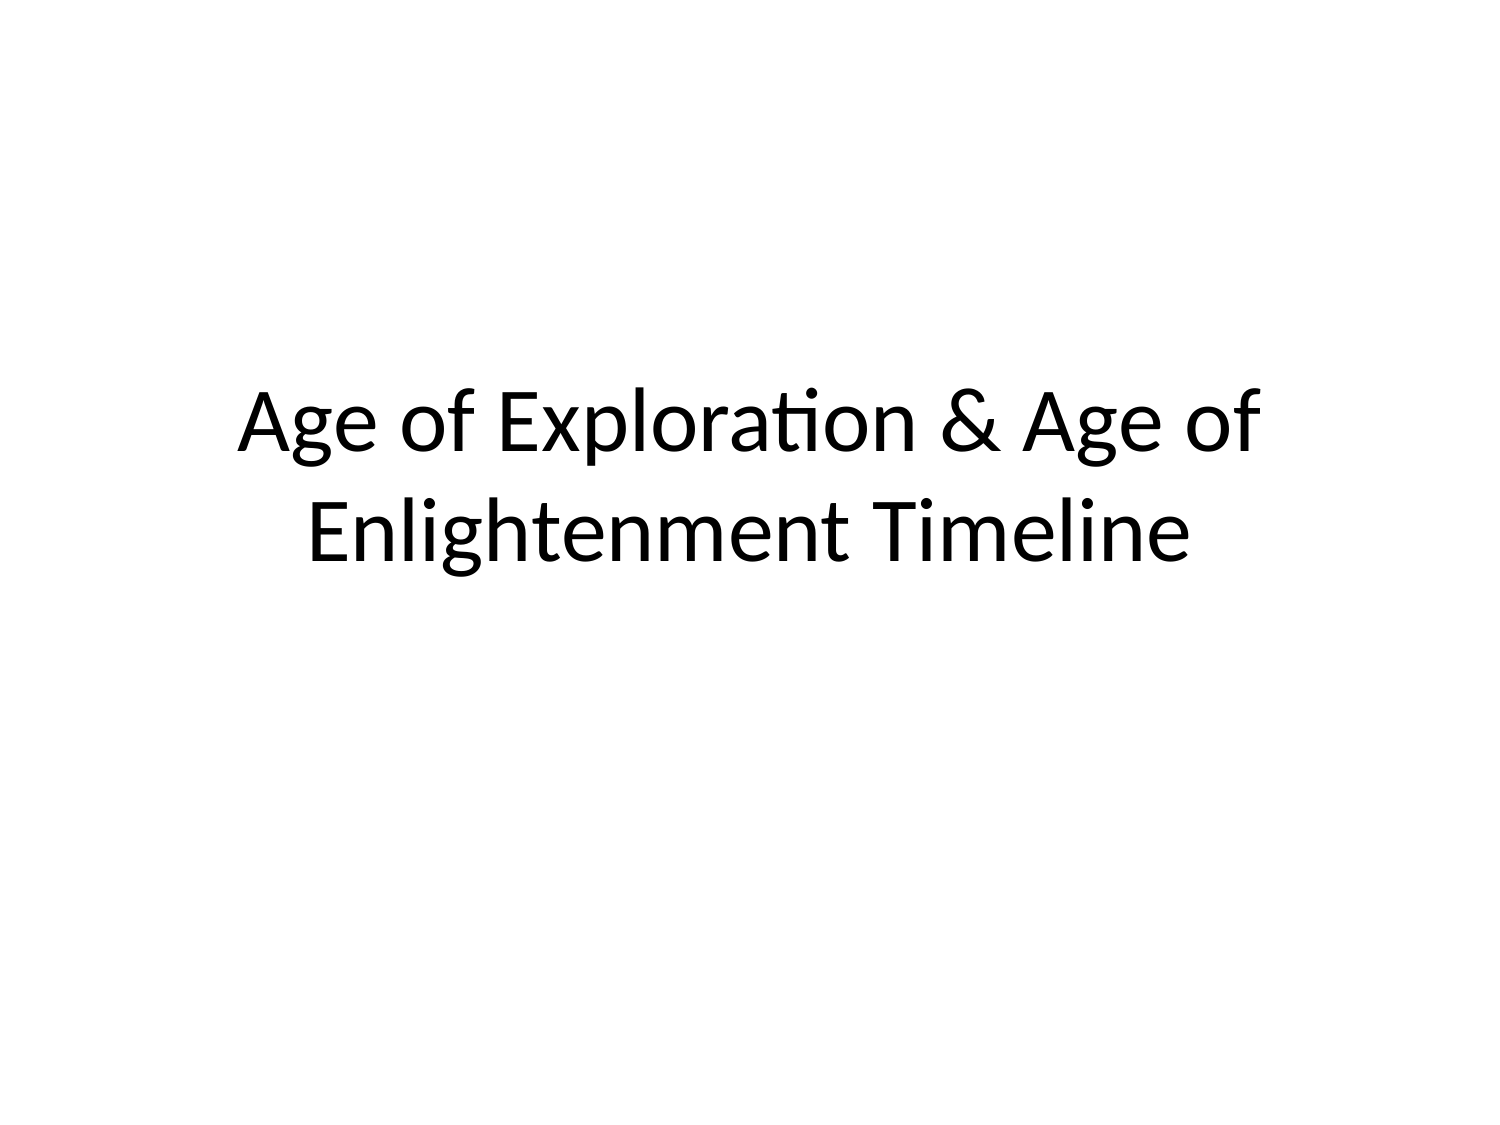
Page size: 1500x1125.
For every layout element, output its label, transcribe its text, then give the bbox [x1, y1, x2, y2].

title Age of Exploration & Age of Enlightenment Timeline [112, 349, 1388, 591]
